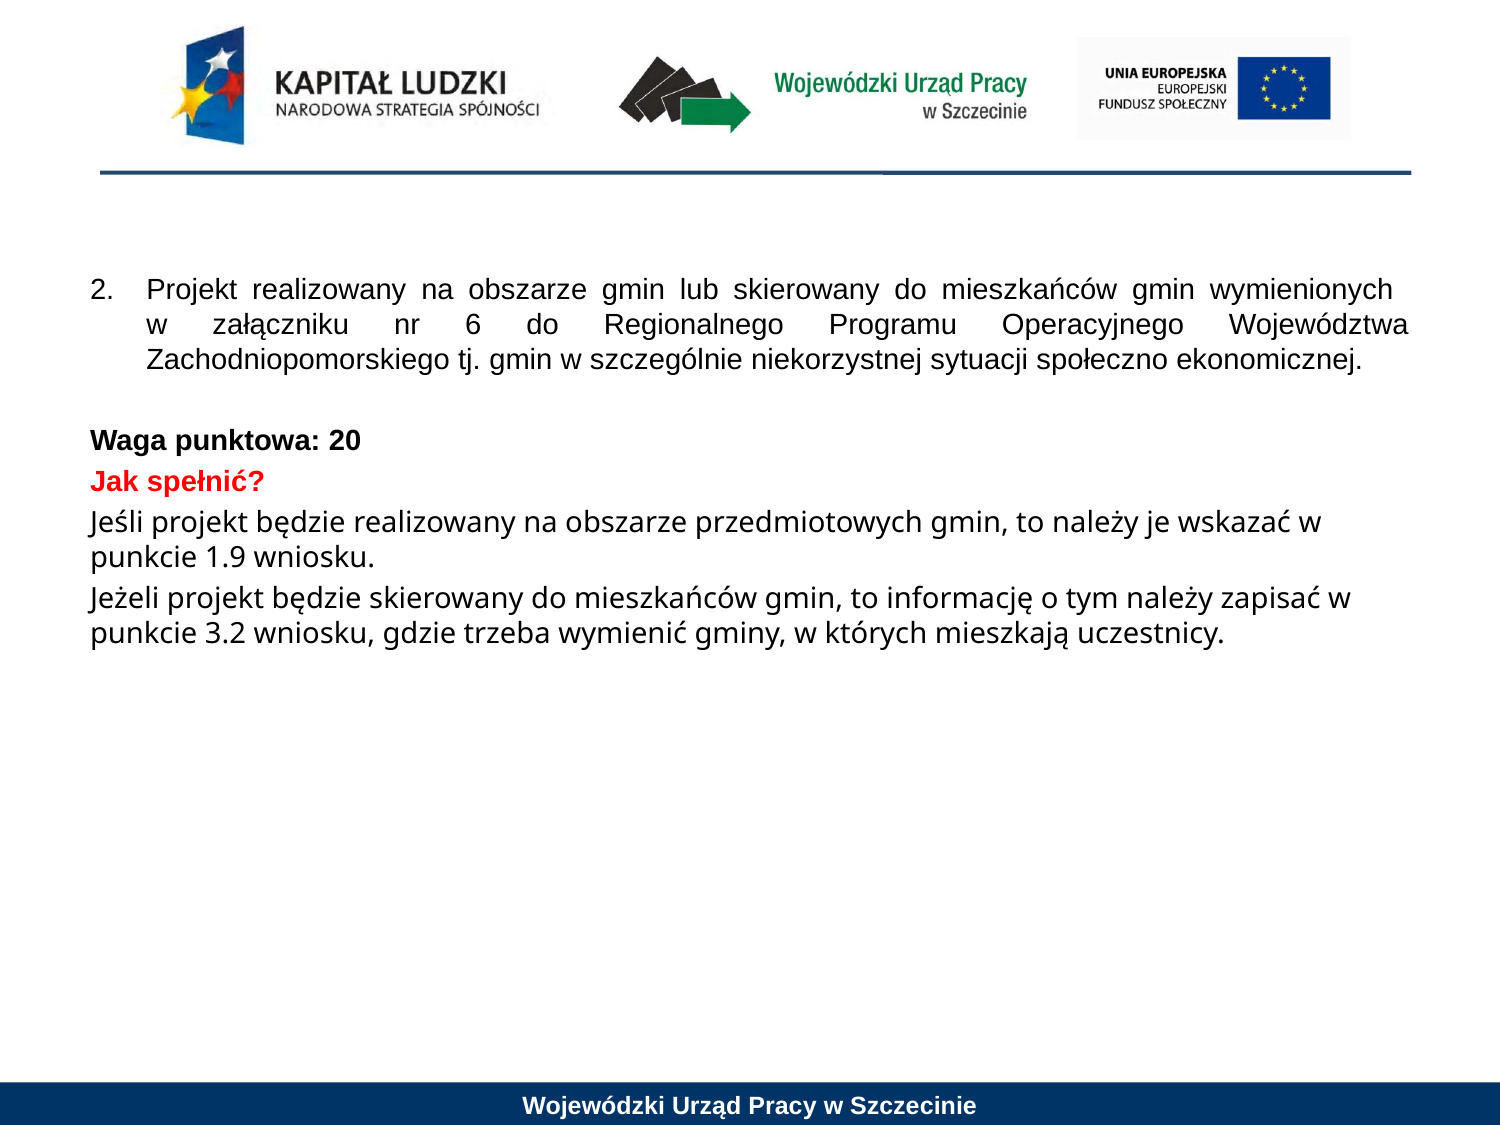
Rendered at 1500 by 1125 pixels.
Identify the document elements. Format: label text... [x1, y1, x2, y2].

list Projekt realizowany na obszarze gmin lub skierowany do mieszkańców gmin wymienionych w załączniku nr 6 do Regionalnego Programu Operacyjnego Województwa Zachodniopomorskiego tj. gmin w szczególnie niekorzystnej sytuacji społeczno ekonomicznej. Waga punktowa: 20 Jak spełnić? Jeśli projekt będzie realizowany na obszarze przedmiotowych gmin, to należy je wskazać w punkcie 1.9 wniosku. Jeżeli projekt będzie skierowany do mieszkańców gmin, to informację o tym należy zapisać w punkcie 3.2 wniosku, gdzie trzeba wymienić gminy, w których mieszkają uczestnicy. [74, 262, 1426, 1006]
picture [159, 24, 1353, 149]
